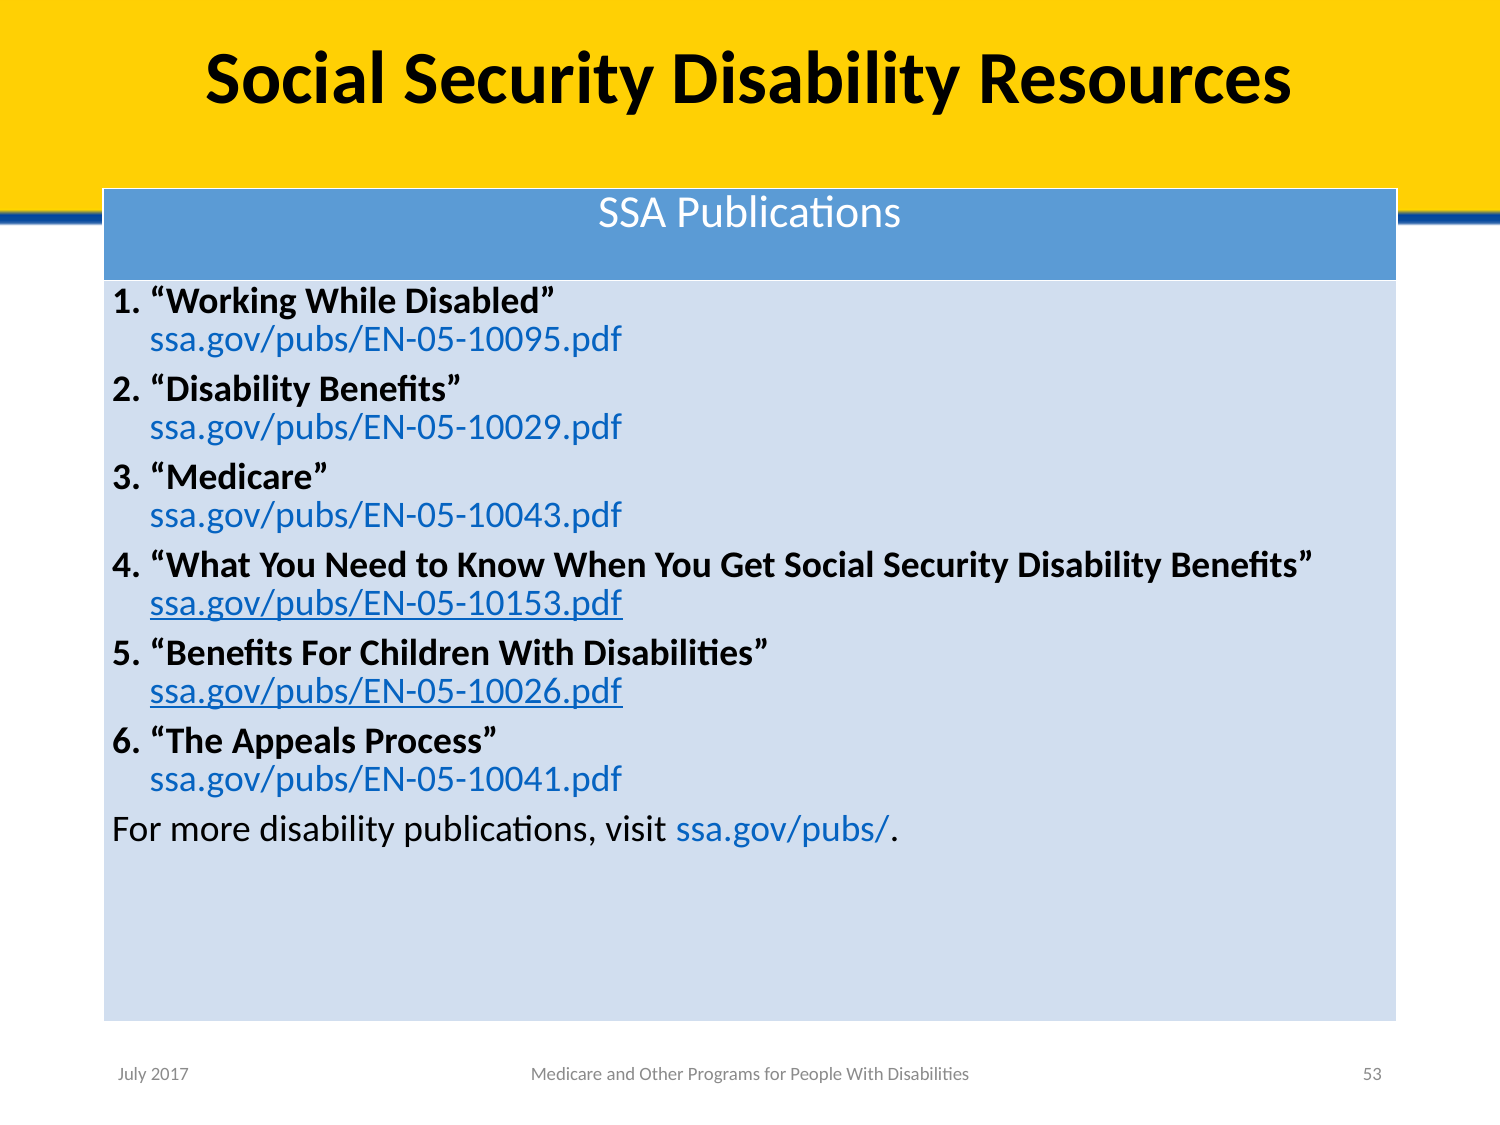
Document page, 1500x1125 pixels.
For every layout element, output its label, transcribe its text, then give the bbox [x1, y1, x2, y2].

table_header SSA Publications [104, 189, 1396, 280]
footer Medicare and Other Programs for People With Disabilities [496, 1042, 1004, 1103]
slide_number 53 [1059, 1042, 1397, 1103]
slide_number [103, 1042, 441, 1103]
picture [0, 0, 1500, 1125]
title Social Security Disability Resources [103, 2, 1397, 156]
table_cell “Working While Disabled” ssa.gov/pubs/EN-05-10095.pdf “Disability Benefits” ssa.gov/pubs/EN-05-10029.pdf “Medicare” ssa.gov/pubs/EN-05-10043.pdf “What You Need to Know When You Get Social Security Disability Benefits” ssa.gov/pubs/EN-05-10153.pdf “Benefits For Children With Disabilities” ssa.gov/pubs/EN-05-10026.pdf “The Appeals Process” ssa.gov/pubs/EN-05-10041.pdf For more disability publications, visit ssa.gov/pubs/. [104, 281, 1396, 1021]
